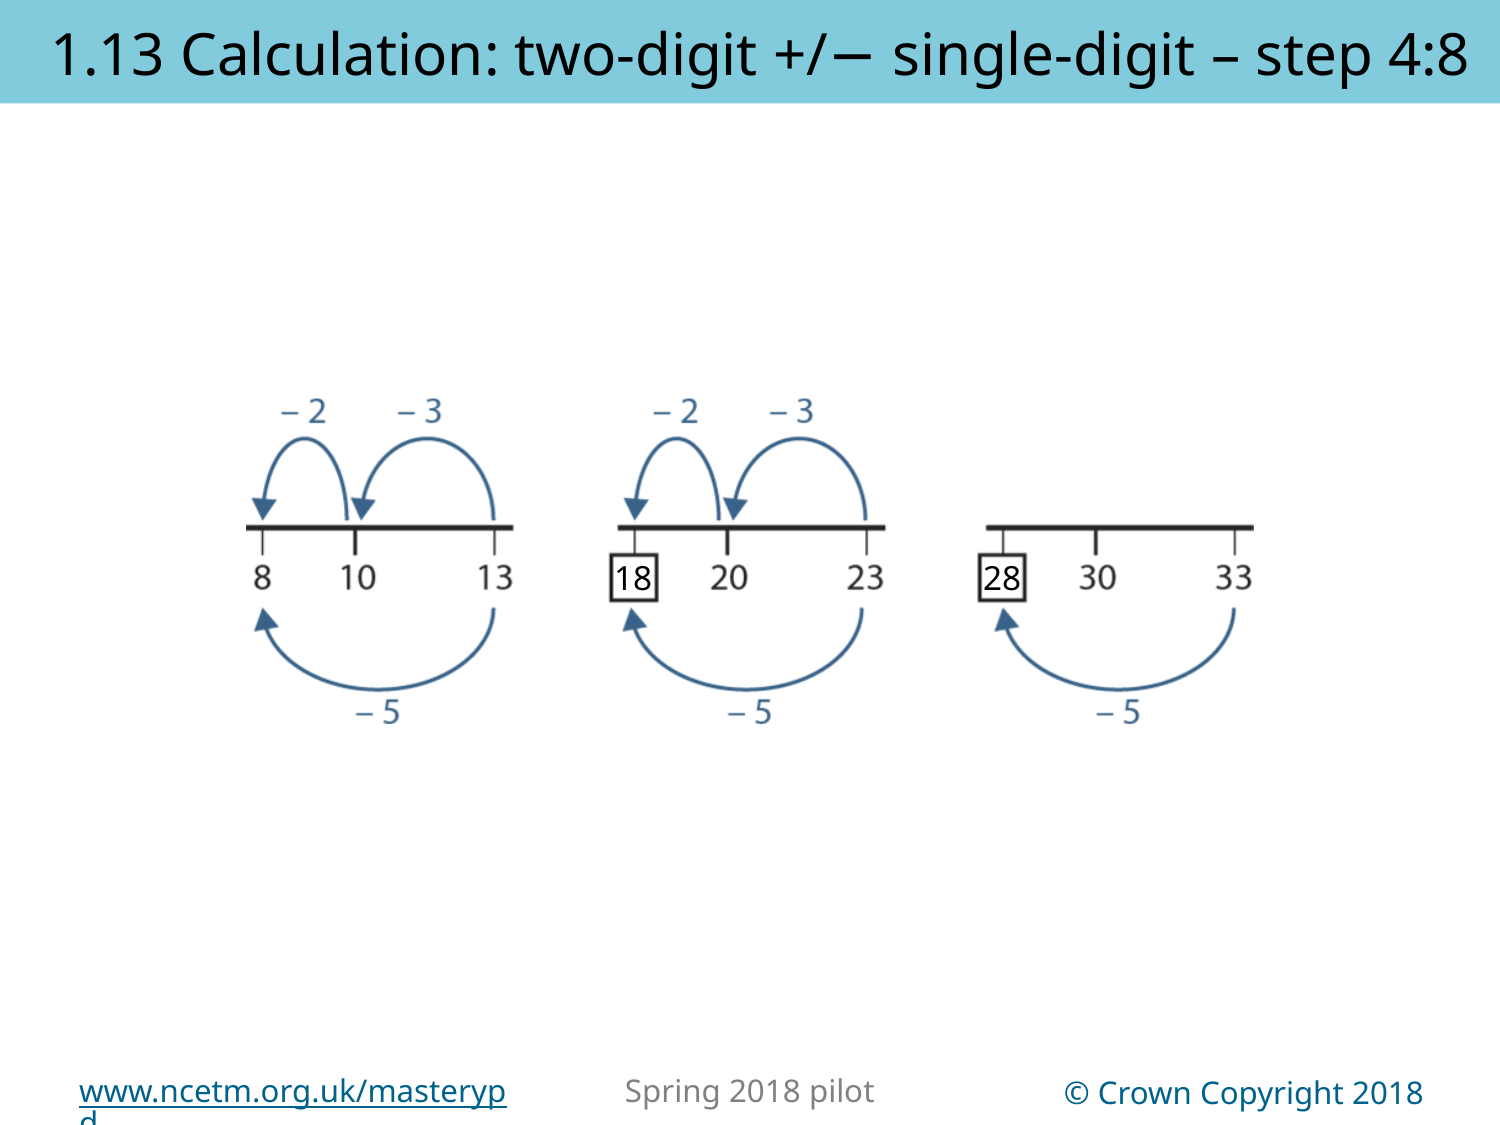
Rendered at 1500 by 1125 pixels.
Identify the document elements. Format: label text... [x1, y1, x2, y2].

picture [246, 390, 1254, 734]
list 1.13 Calculation: two-digit +/− single-digit – step 4:8 [0, 0, 1500, 104]
